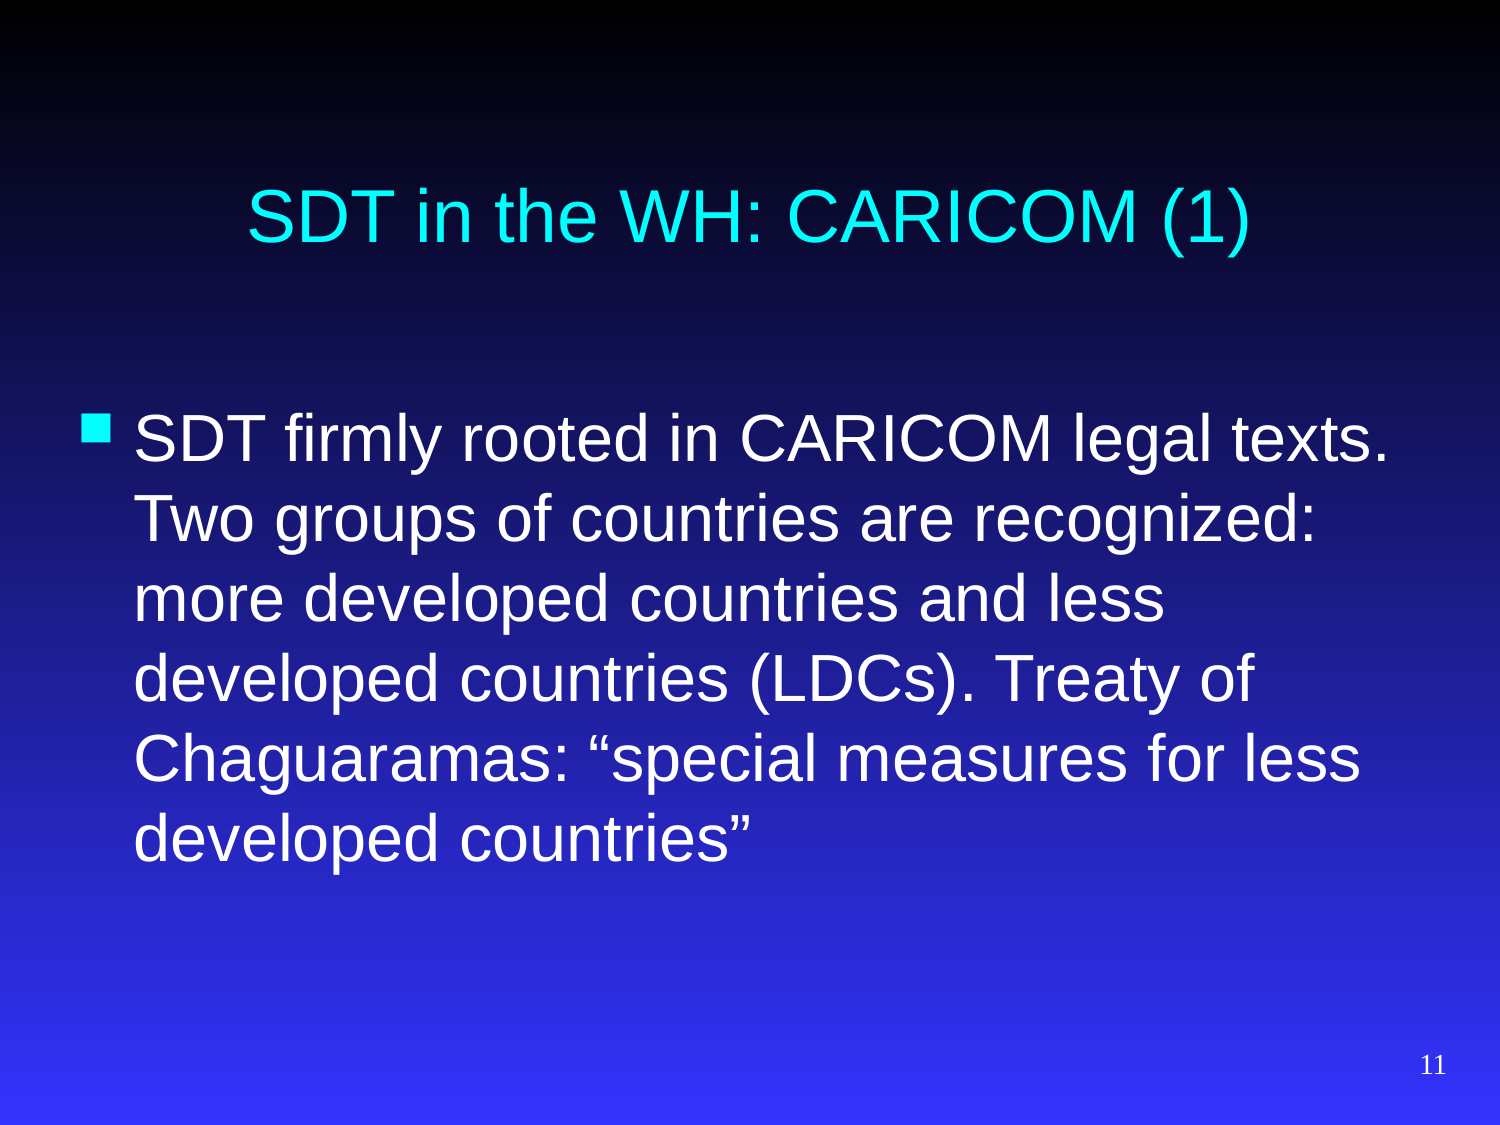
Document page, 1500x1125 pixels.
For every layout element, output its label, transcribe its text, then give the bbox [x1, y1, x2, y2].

slide_number 11 [1149, 1024, 1463, 1101]
title SDT in the WH: CARICOM (1) [0, 137, 1500, 288]
list SDT firmly rooted in CARICOM legal texts. Two groups of countries are recognized: more developed countries and less developed countries (LDCs). Treaty of Chaguaramas: “special measures for less developed countries” [62, 387, 1468, 976]
